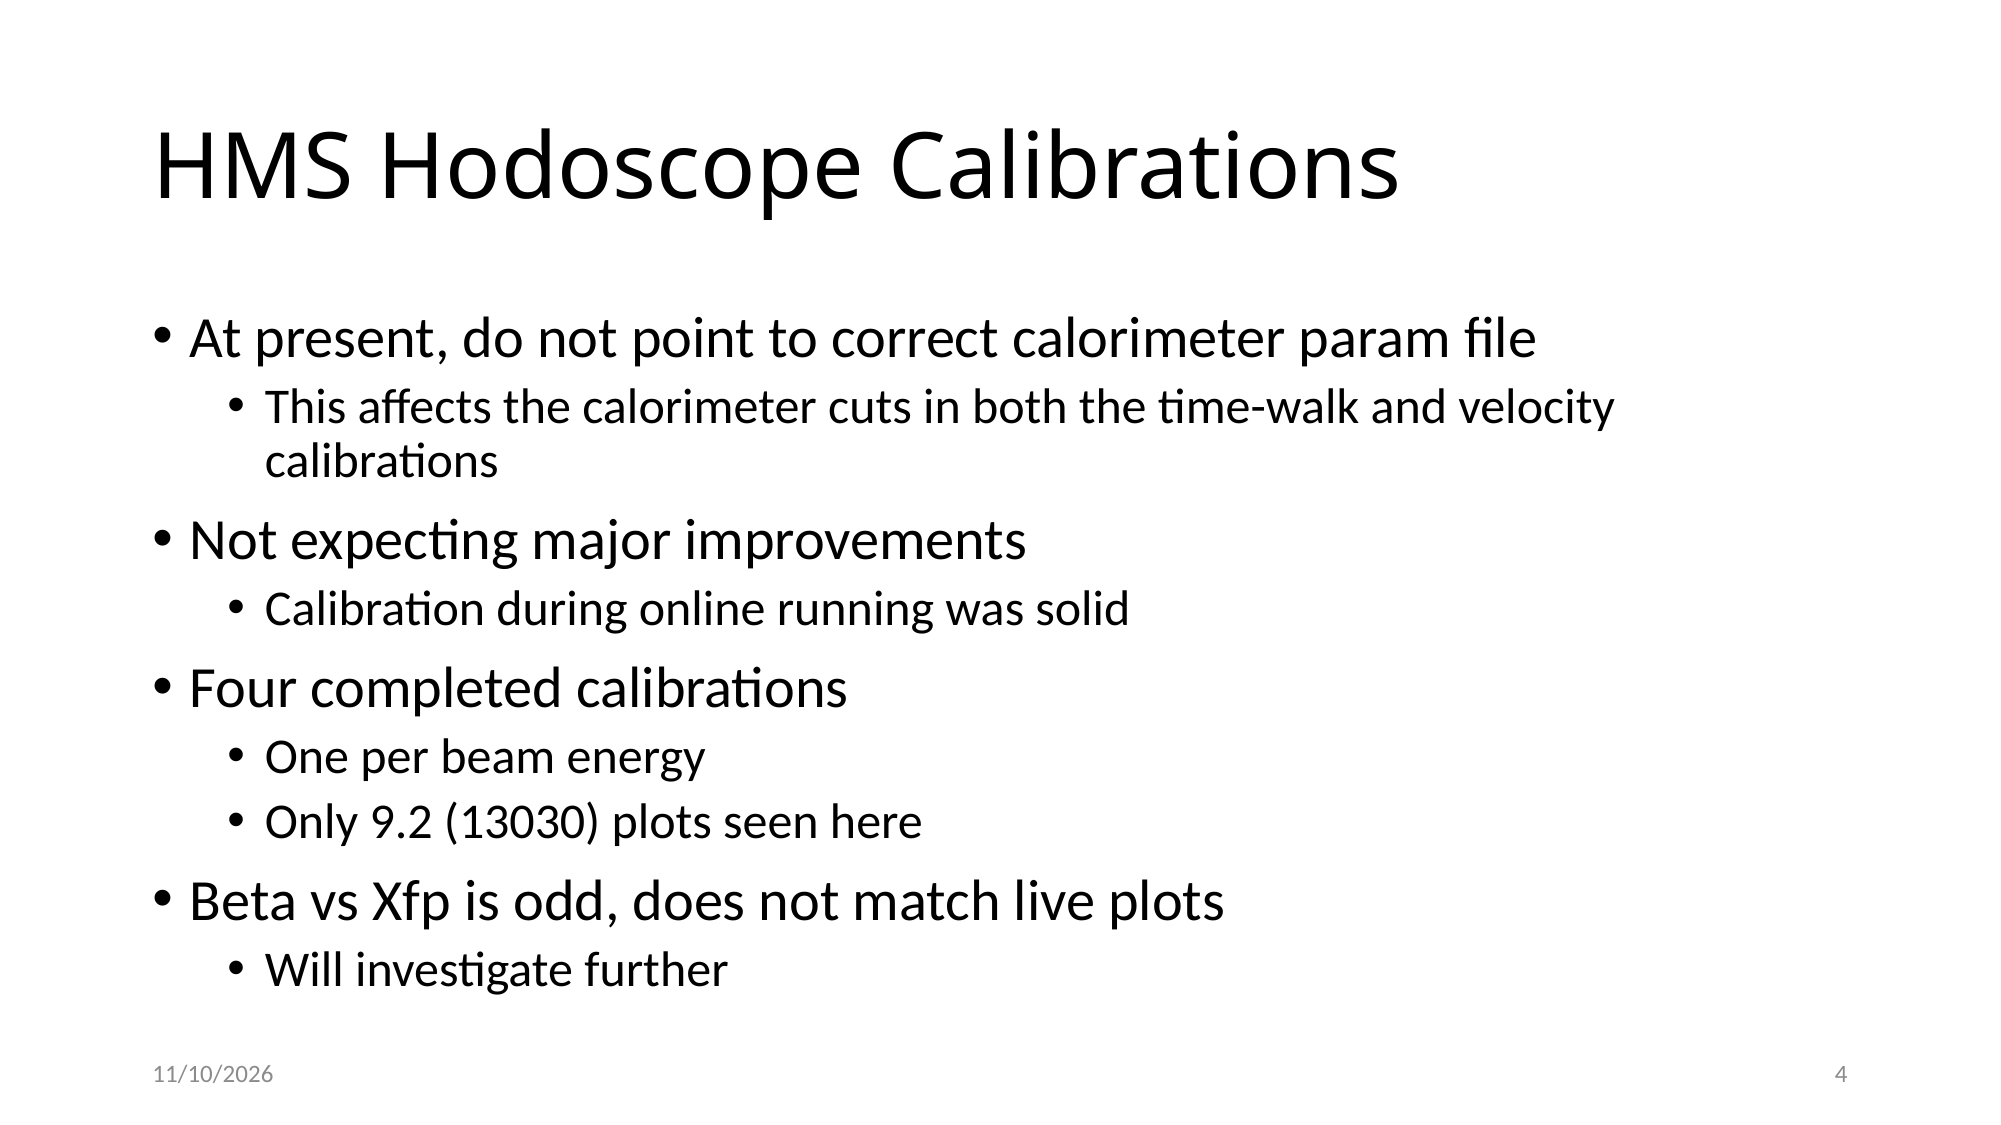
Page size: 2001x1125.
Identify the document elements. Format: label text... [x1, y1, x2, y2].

list At present, do not point to correct calorimeter param file This affects the calorimeter cuts in both the time-walk and velocity calibrations Not expecting major improvements Calibration during online running was solid Four completed calibrations One per beam energy Only 9.2 (13030) plots seen here Beta vs Xfp is odd, does not match live plots Will investigate further [137, 299, 1863, 1014]
slide_number 4 [1412, 1042, 1863, 1103]
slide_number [137, 1042, 588, 1103]
title HMS Hodoscope Calibrations [137, 59, 1863, 278]
